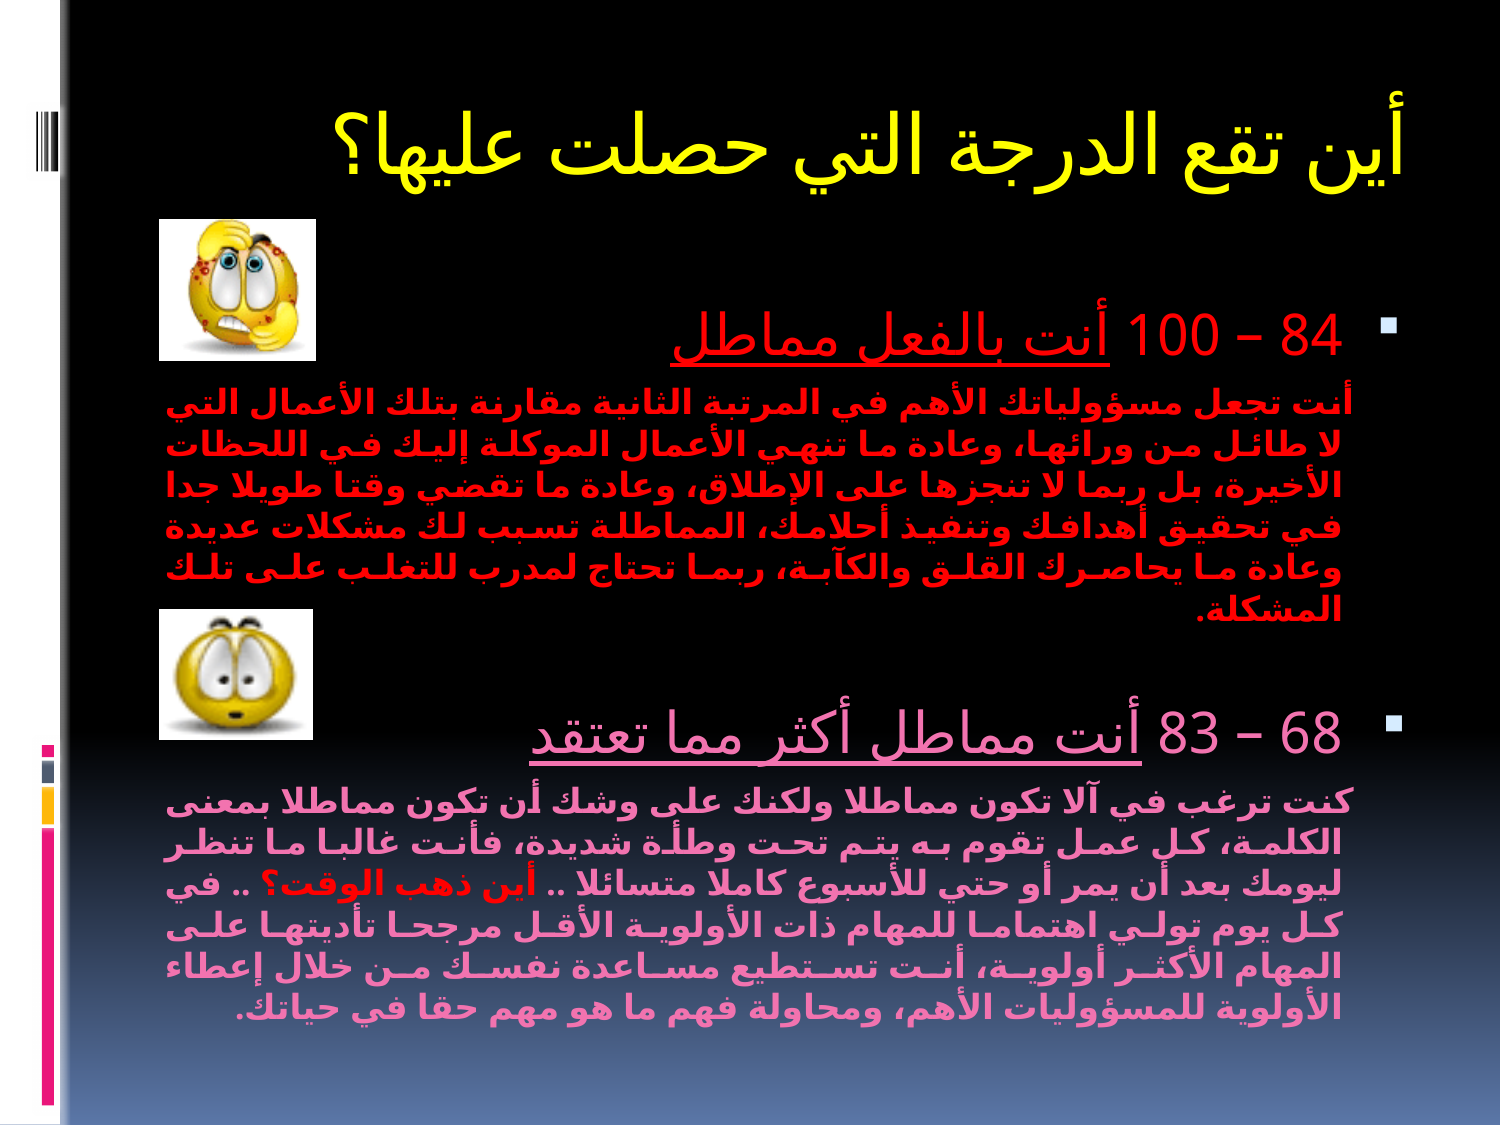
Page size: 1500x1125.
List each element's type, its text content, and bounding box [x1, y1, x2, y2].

title أين تقع الدرجة التي حصلت عليها؟ [150, 83, 1425, 208]
picture [158, 219, 317, 361]
list 84 – 100 أنت بالفعل مماطل أنت تجعل مسؤولياتك الأهم في المرتبة الثانية مقارنة بتلك الأعمال التي لا طائل من ورائها، وعادة ما تنهي الأعمال الموكلة إليك في اللحظات الأخيرة، بل ربما لا تنجزها على الإطلاق، وعادة ما تقضي وقتا طويلا جدا في تحقيق أهدافك وتنفيذ أحلامك، المماطلة تسبب لك مشكلات عديدة وعادة ما يحاصرك القلق والكآبة، ربما تحتاج لمدرب للتغلب على تلك المشكلة. 68 – 83 أنت مماطل أكثر مما تعتقد كنت ترغب في آلا تكون مماطلا ولكنك على وشك أن تكون مماطلا بمعنى الكلمة، كل عمل تقوم به يتم تحت وطأة شديدة، فأنت غالبا ما تنظر ليومك بعد أن يمر أو حتي للأسبوع كاملا متسائلا .. أين ذهب الوقت؟ .. في كل يوم تولي اهتماما للمهام ذات الأولوية الأقل مرجحا تأديتها على المهام الأكثر أولوية، أنت تستطيع مساعدة نفسك من خلال إعطاء الأولوية للمسؤوليات الأهم، ومحاولة فهم ما هو مهم حقا في حياتك. [150, 208, 1425, 1043]
picture [158, 609, 314, 741]
